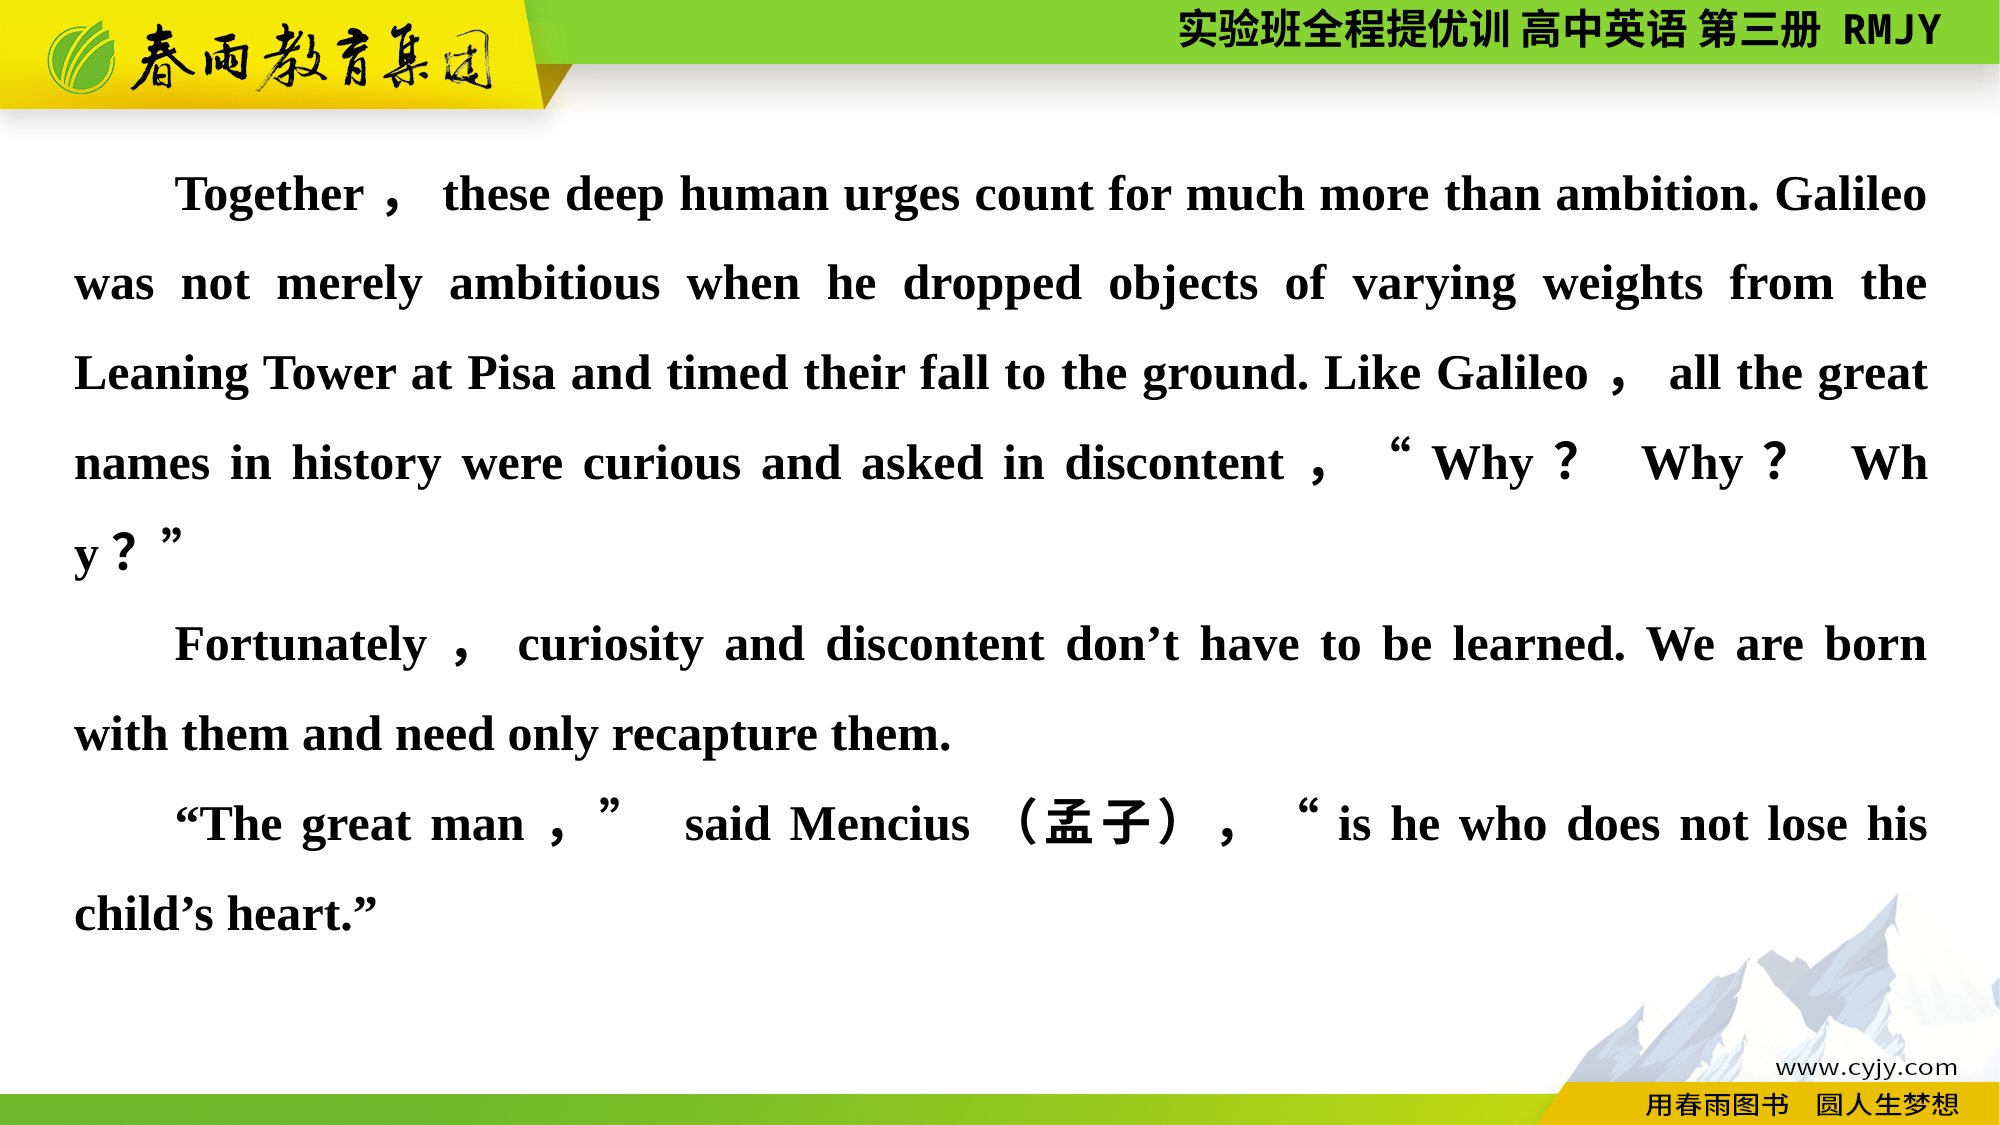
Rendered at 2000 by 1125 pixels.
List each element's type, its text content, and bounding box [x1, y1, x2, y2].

list Together，these deep human urges count for much more than ambition. Galileo was not merely ambitious when he dropped objects of varying weights from the Leaning Tower at Pisa and timed their fall to the ground. Like Galileo，all the great names in history were curious and asked in discontent，“Why？ Why？ Why？” Fortunately，curiosity and discontent don’t have to be learned. We are born with them and need only recapture them. “The great man，” said Mencius（孟子），“is he who does not lose his child’s heart.” [59, 122, 1944, 865]
picture [0, 0, 2000, 1125]
